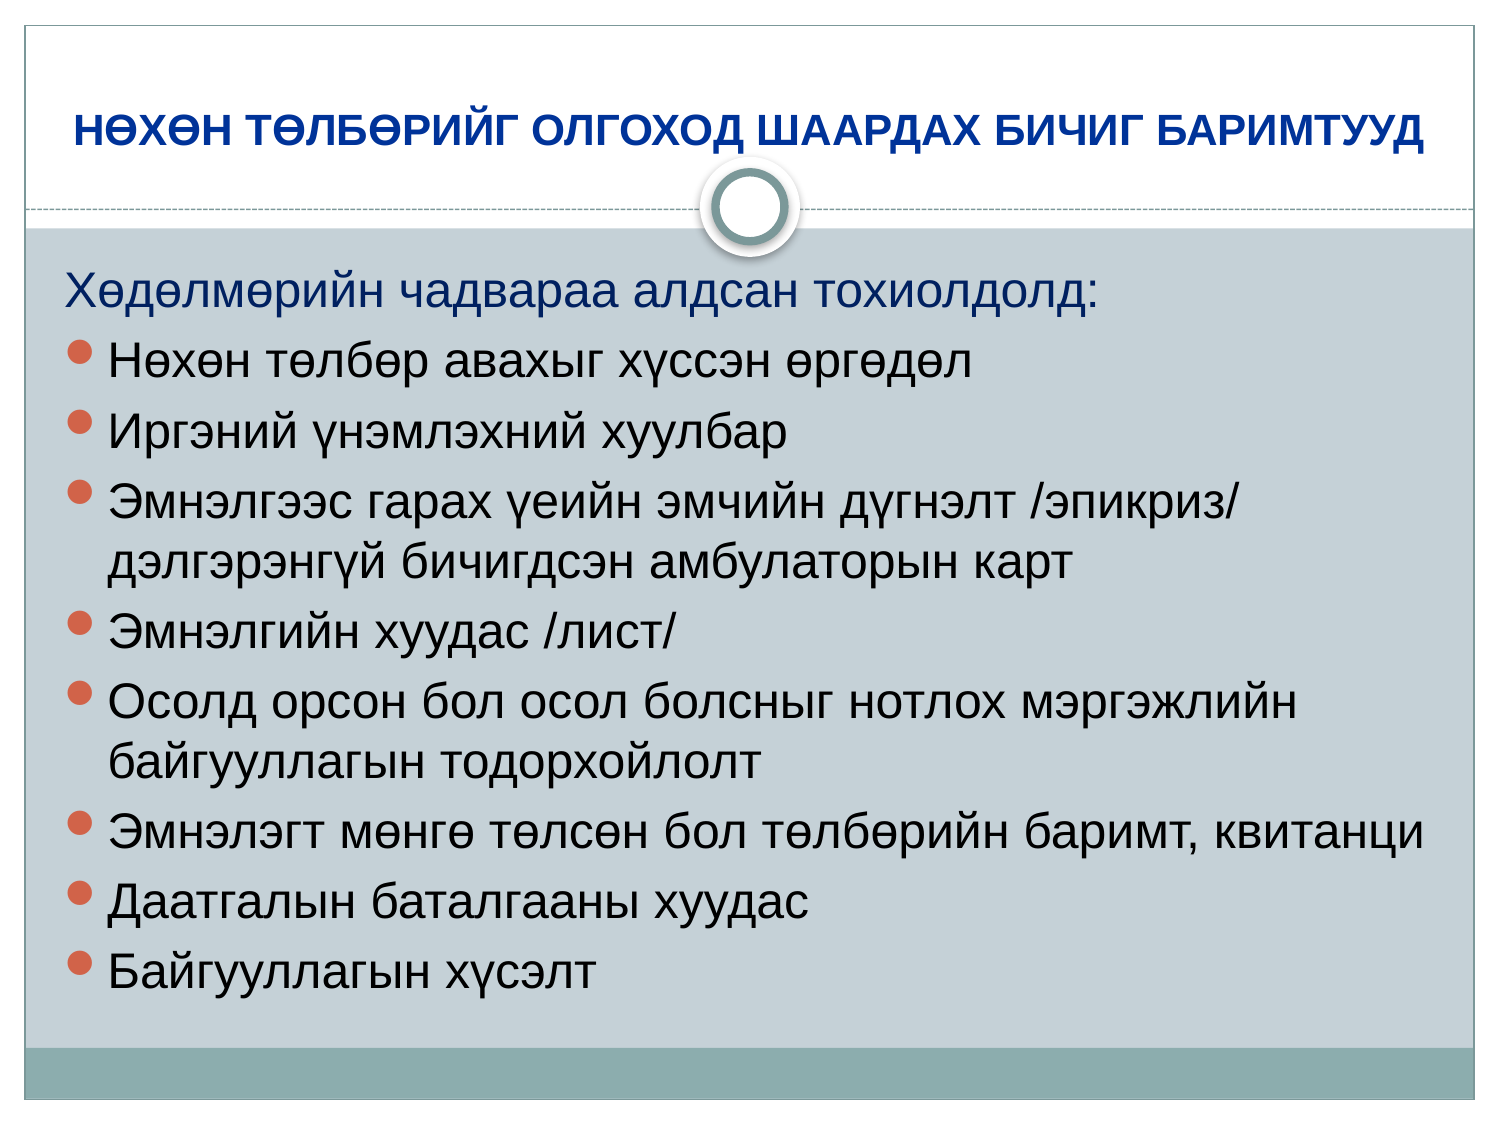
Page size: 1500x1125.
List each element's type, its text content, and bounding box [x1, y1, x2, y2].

title НӨХӨН ТӨЛБӨРИЙГ ОЛГОХОД ШААРДАХ БИЧИГ БАРИМТУУД [49, 37, 1450, 162]
list Хөдөлмөрийн чадвараа алдсан тохиолдолд: Нөхөн төлбөр авахыг хүссэн өргөдөл Иргэний үнэмлэхний хуулбар Эмнэлгээс гарах үеийн эмчийн дүгнэлт /эпикриз/ дэлгэрэнгүй бичигдсэн амбулаторын карт Эмнэлгийн хуудас /лист/ Осолд орсон бол осол болсныг нотлох мэргэжлийн байгууллагын тодорхойлолт Эмнэлэгт мөнгө төлсөн бол төлбөрийн баримт, квитанци Даатгалын баталгааны хуудас Байгууллагын хүсэлт [49, 250, 1445, 1050]
